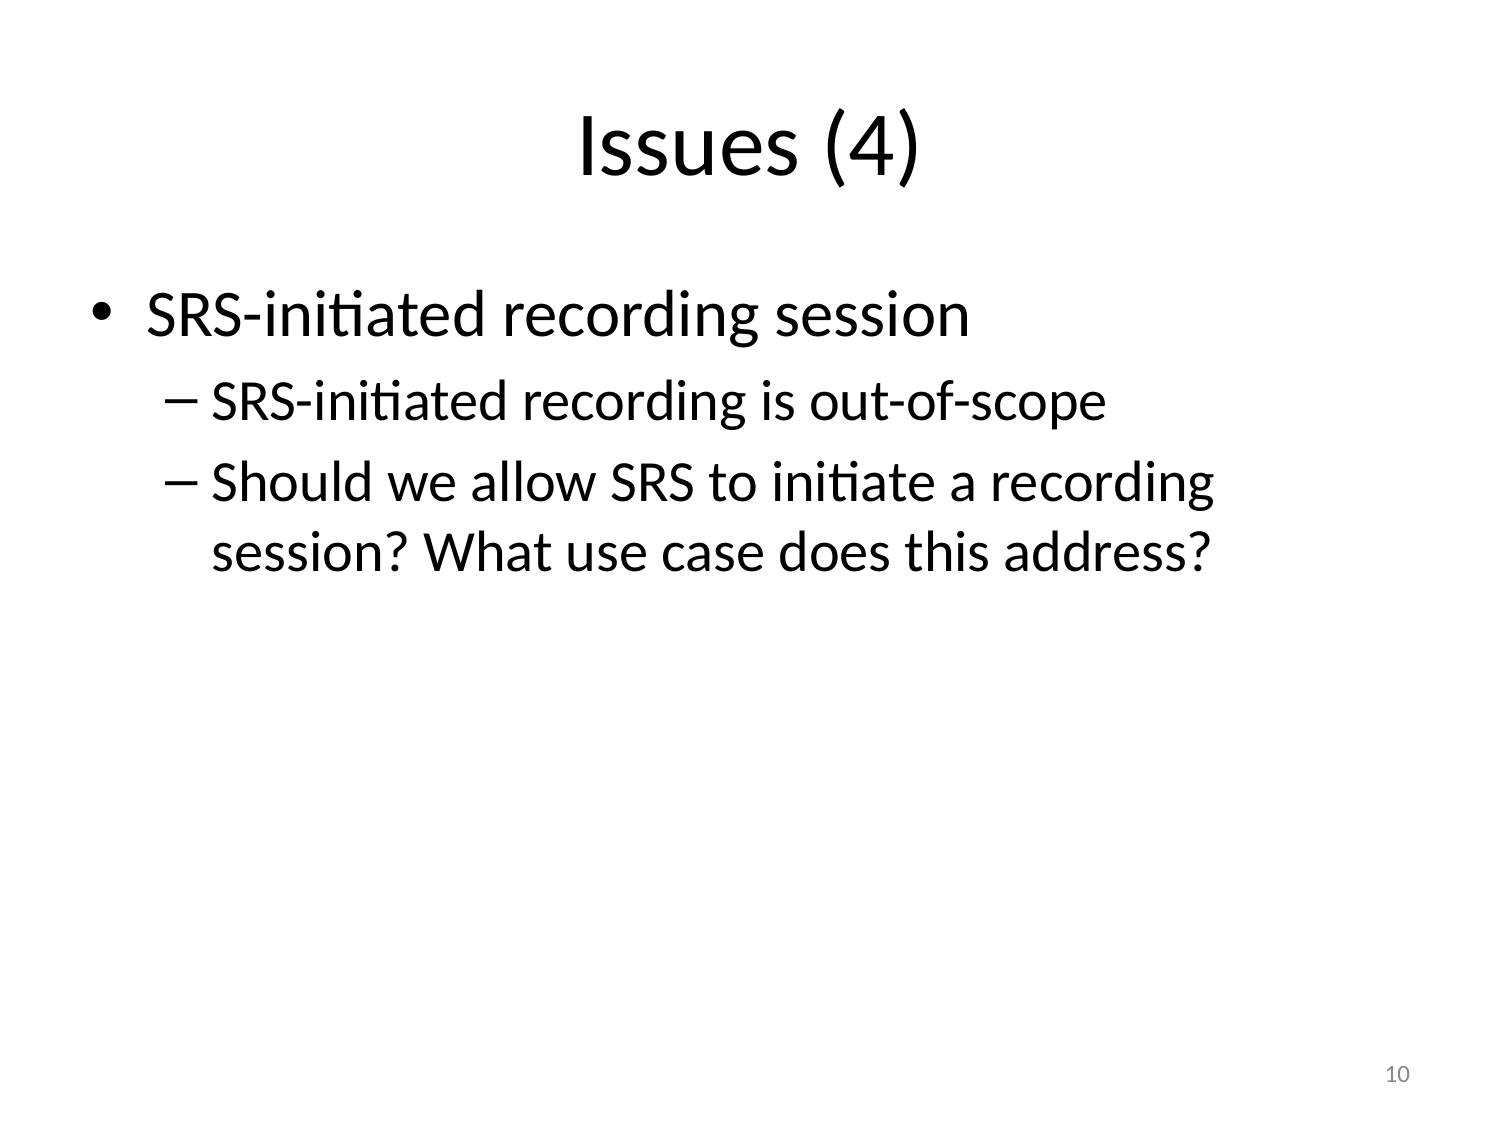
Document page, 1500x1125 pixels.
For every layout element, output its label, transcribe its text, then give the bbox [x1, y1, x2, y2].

title Issues (4) [75, 45, 1425, 233]
slide_number 10 [1074, 1042, 1425, 1103]
list SRS-initiated recording session SRS-initiated recording is out-of-scope Should we allow SRS to initiate a recording session? What use case does this address? [75, 262, 1425, 1005]
